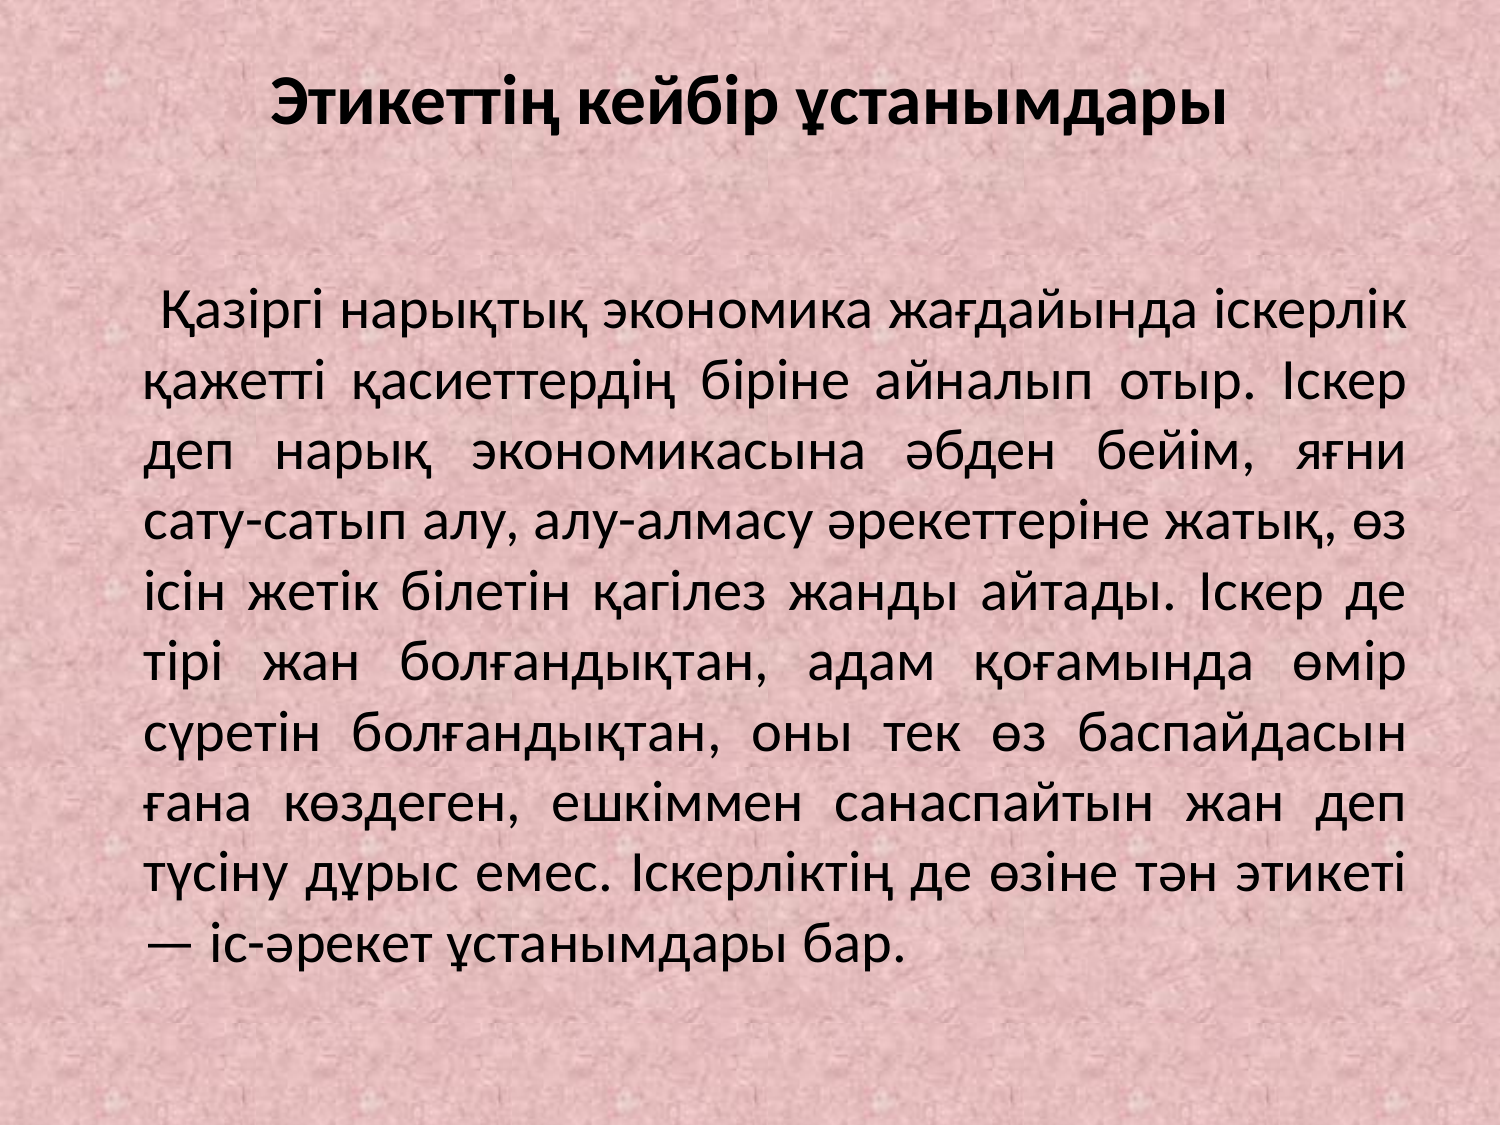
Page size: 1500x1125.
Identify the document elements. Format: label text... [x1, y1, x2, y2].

picture [0, 0, 1500, 1125]
title Этикеттің кейбір ұстанымдары [75, 45, 1425, 233]
list Қазіргі нарықтық экономика жағдайында іскерлік қажетті қасиеттердің біріне айналып отыр. Іскер деп нарық экономикасына әбден бейім, яғни сату-сатып алу, алу-алмасу әрекеттеріне жатық, өз ісін жетік білетін қагілез жанды айтады. Іскер де тірі жан болғандықтан, адам қоғамында өмір сүретін болғандықтан, оны тек өз баспайдасын ғана көздеген, ешкіммен санаспайтын жан деп түсіну дұрыс емес. Іскерліктің де өзіне тән этикеті — іс-әрекет ұстанымдары бар. [75, 262, 1425, 1005]
